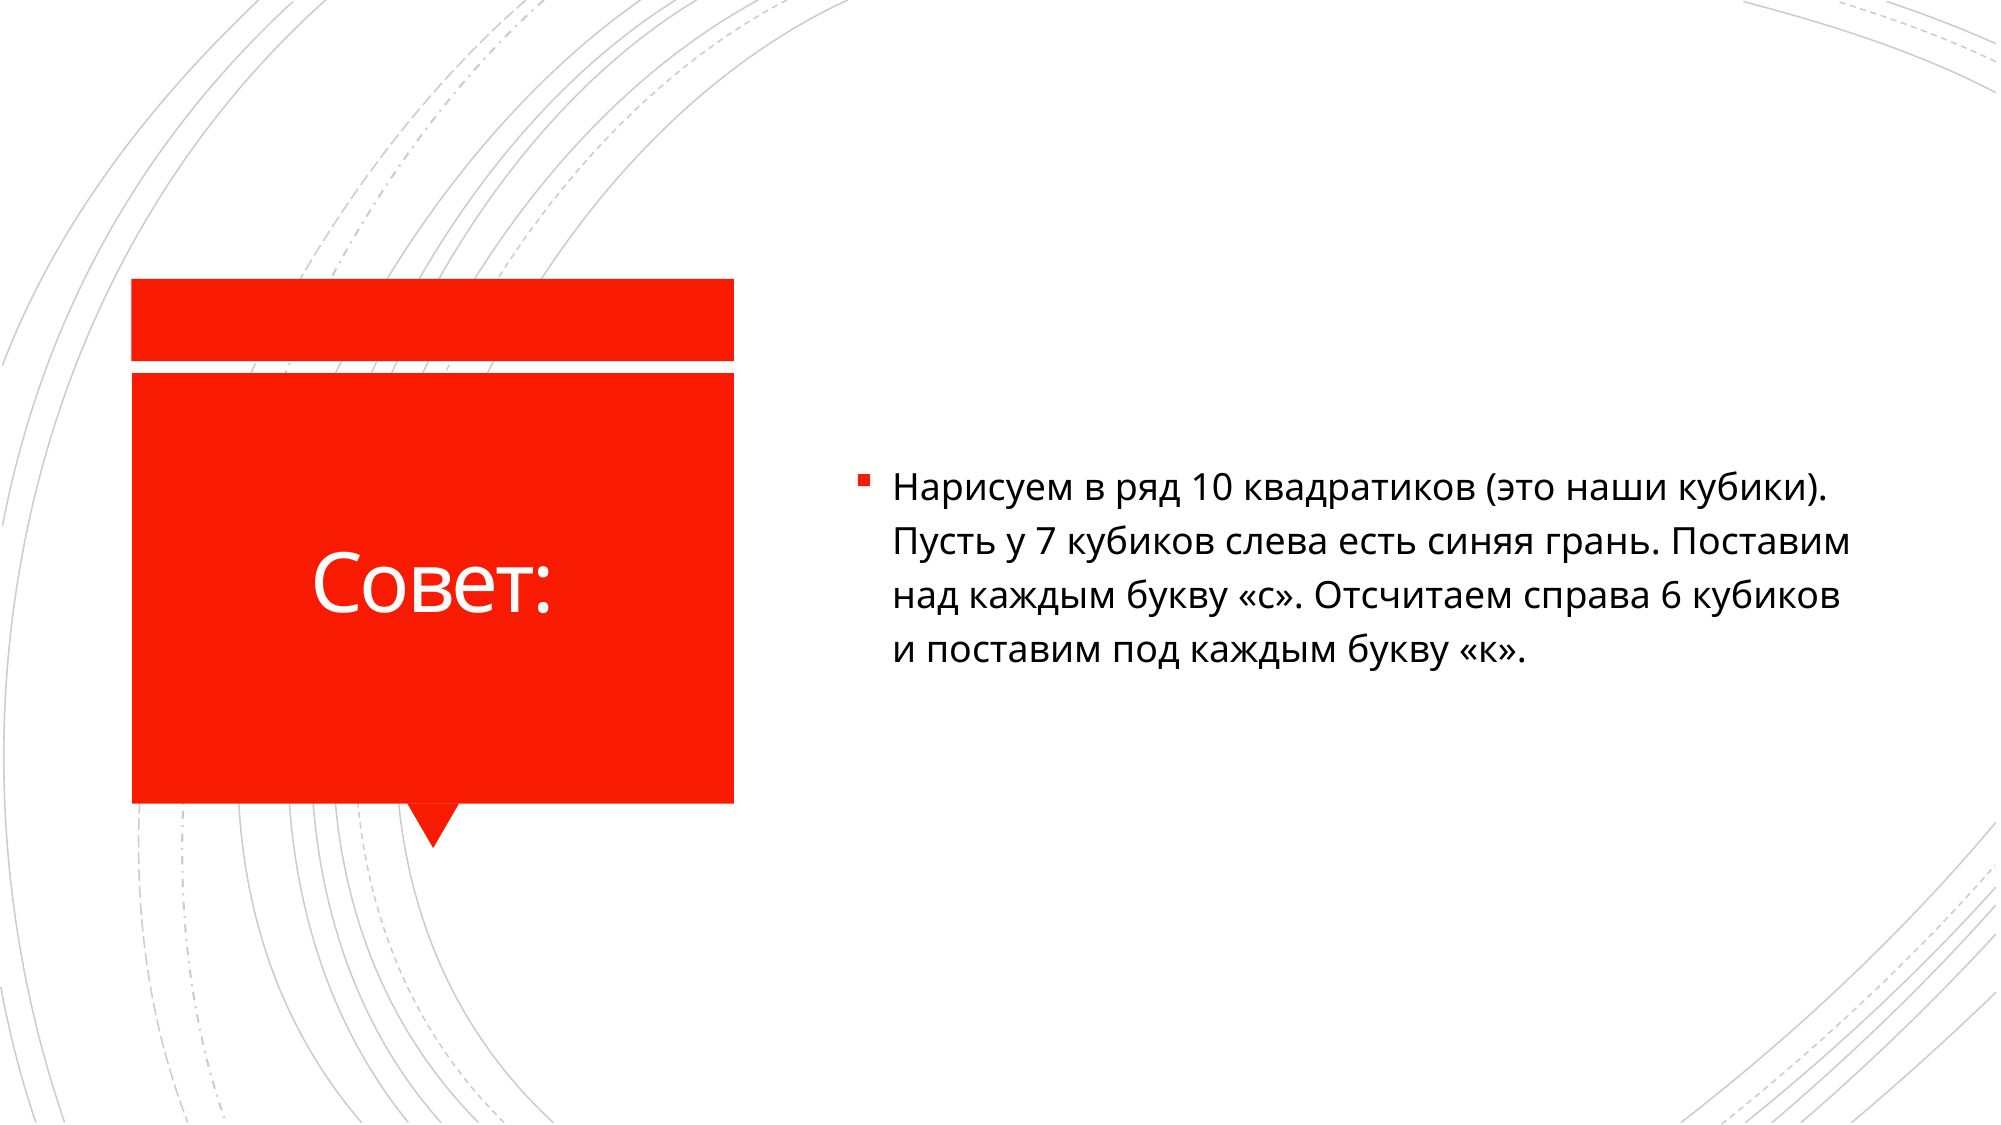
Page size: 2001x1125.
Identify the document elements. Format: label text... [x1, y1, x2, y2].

list Нарисуем в ряд 10 квадратиков (это наши кубики). Пусть у 7 кубиков слева есть синяя грань. Поставим над каждым букву «с». Отсчитаем справа 6 кубиков и поставим под каждым букву «к». [839, 131, 1871, 993]
title Совет: [145, 385, 720, 789]
